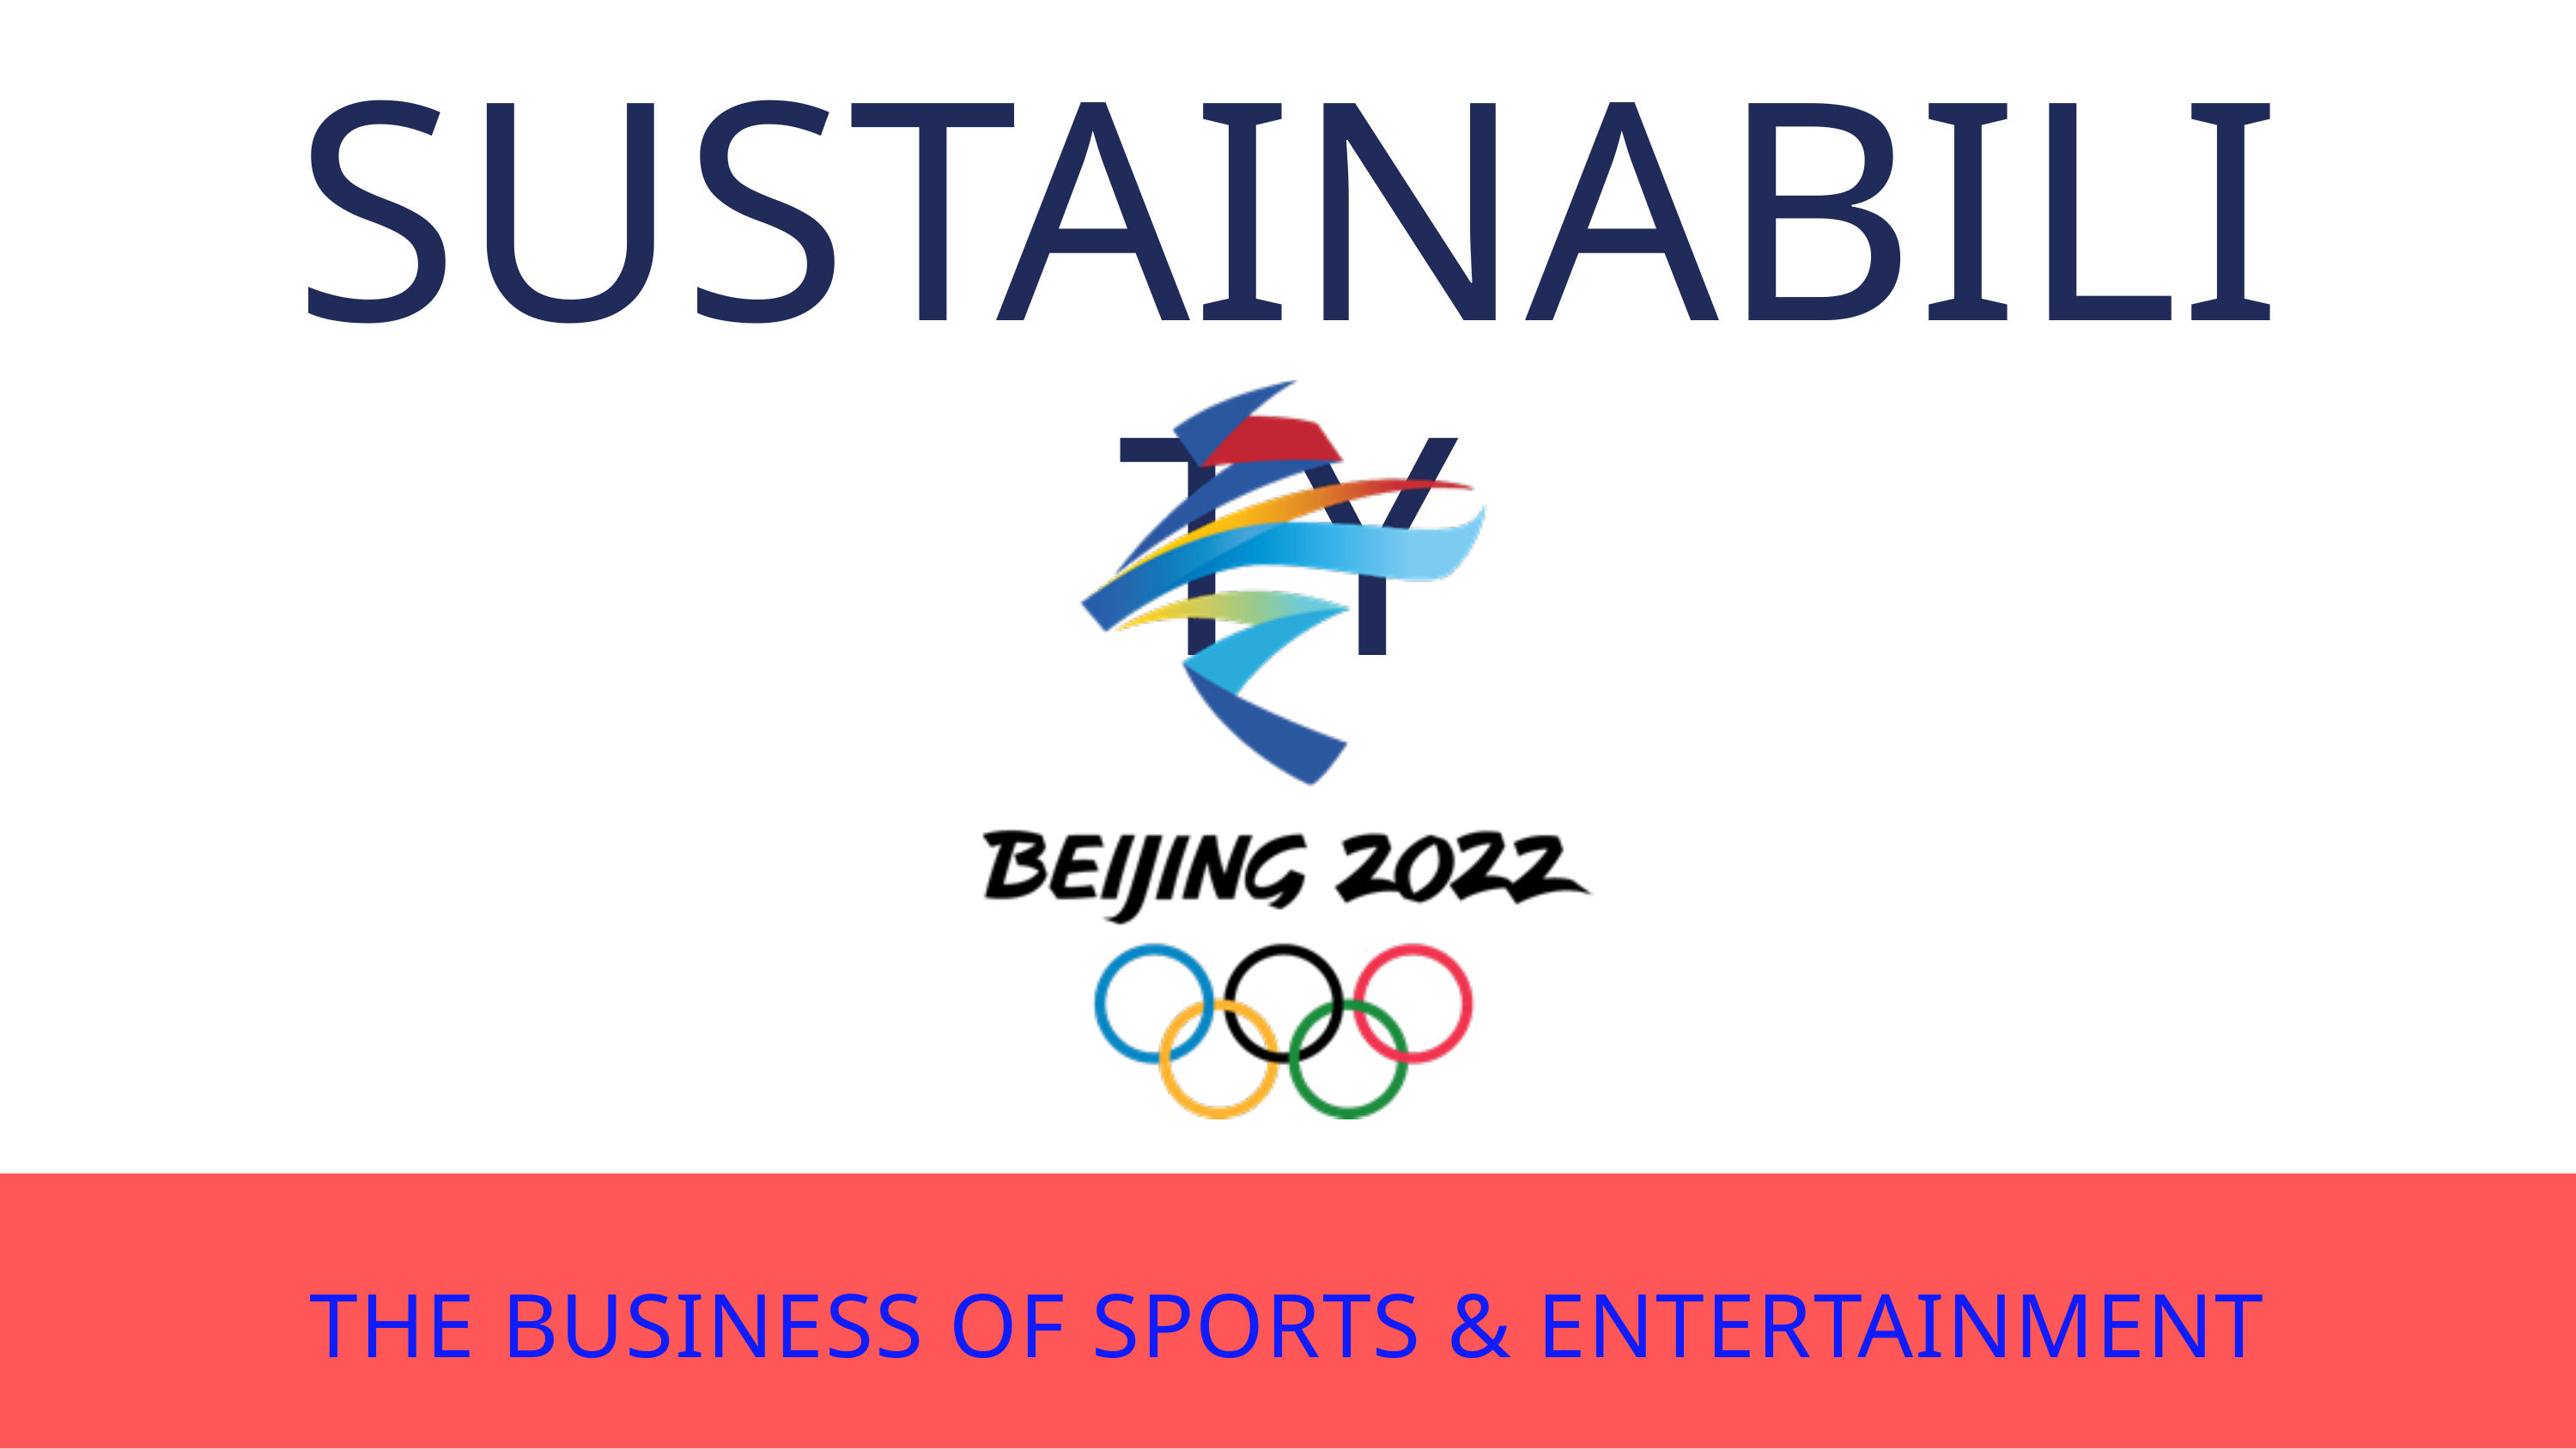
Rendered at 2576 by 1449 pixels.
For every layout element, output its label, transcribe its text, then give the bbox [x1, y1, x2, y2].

picture [982, 379, 1594, 1119]
text_box SUSTAINABILITY [284, 47, 2292, 717]
text_box [0, 1173, 2576, 1449]
text_box THE BUSINESS OF SPORTS & ENTERTAINMENT [191, 1252, 2385, 1375]
